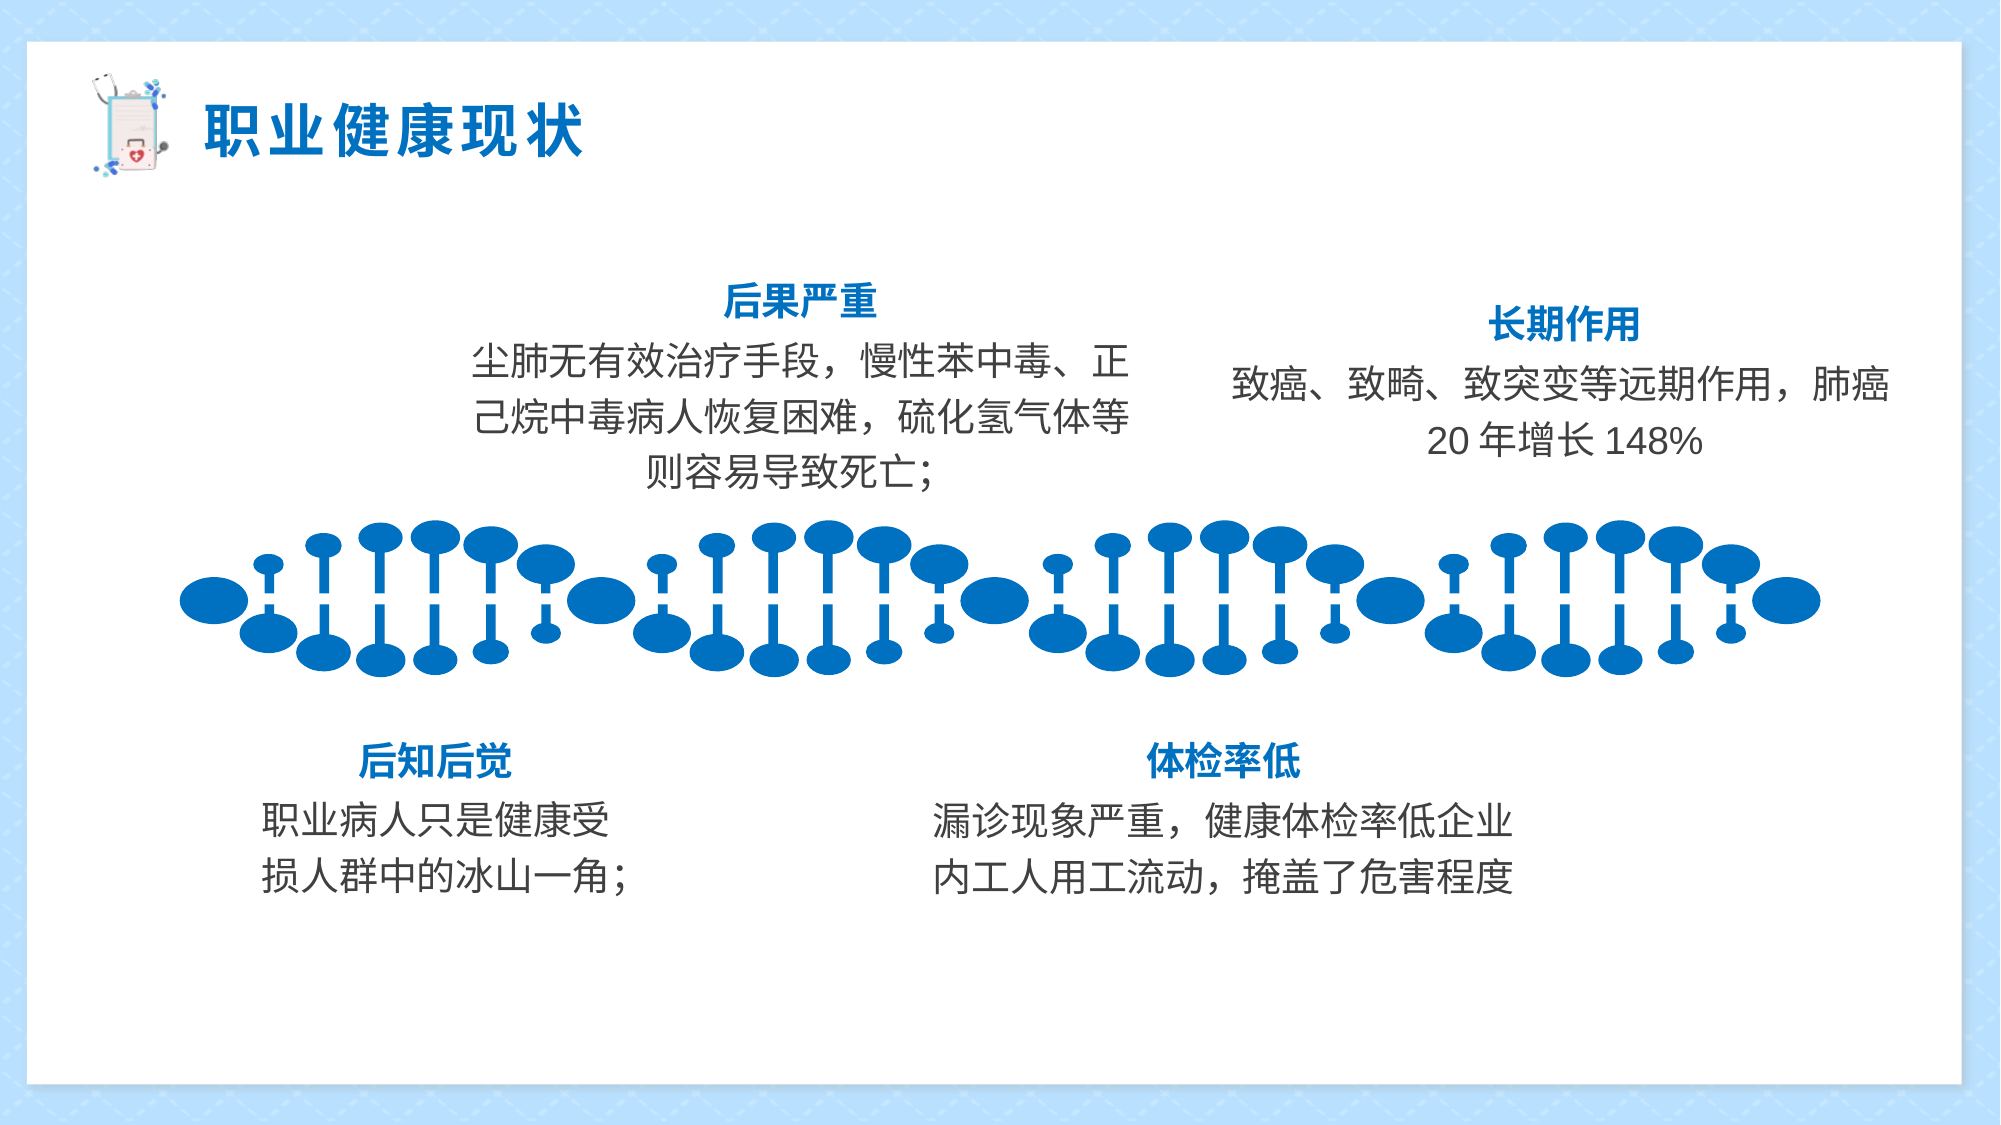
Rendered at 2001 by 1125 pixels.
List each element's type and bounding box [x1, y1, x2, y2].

picture [0, 0, 2000, 1125]
text_box [1230, 290, 1900, 459]
text_box [66, 66, 606, 194]
text_box [922, 727, 1525, 896]
text_box [245, 727, 627, 895]
text_box [466, 267, 1136, 497]
text_box [179, 520, 1821, 678]
